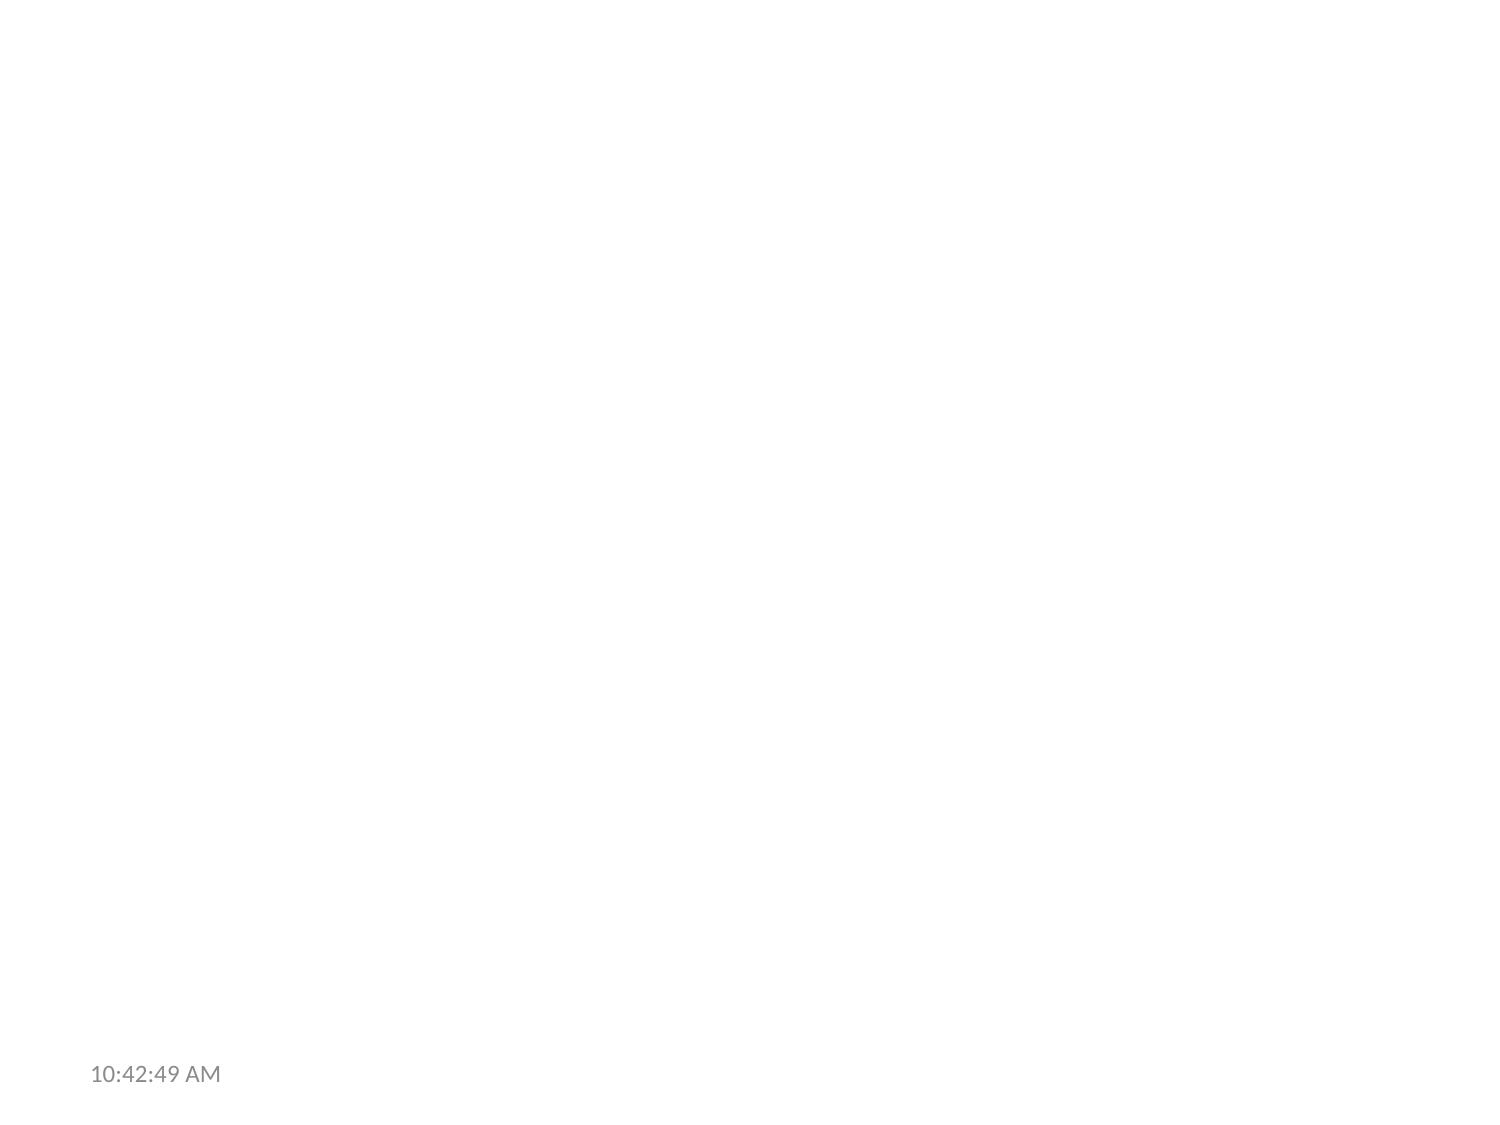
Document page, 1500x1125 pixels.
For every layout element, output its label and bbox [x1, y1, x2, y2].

slide_number [75, 1042, 425, 1103]
